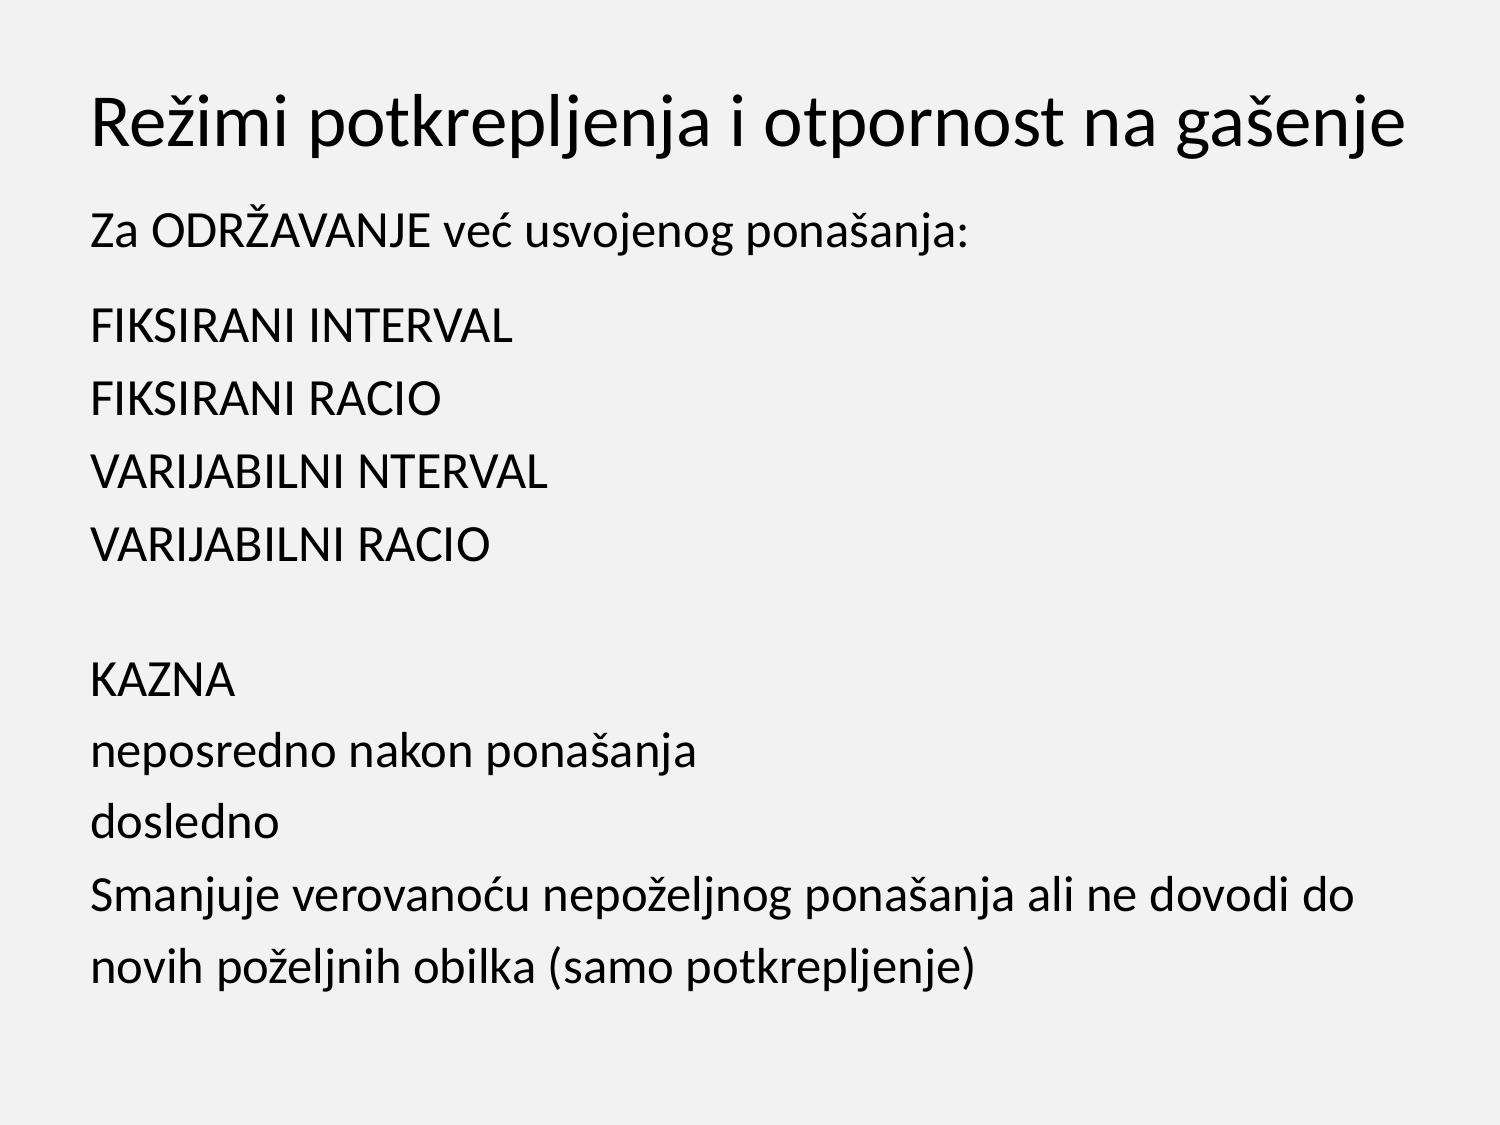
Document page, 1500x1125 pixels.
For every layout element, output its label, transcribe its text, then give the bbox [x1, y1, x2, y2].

list Za ODRŽAVANJE već usvojenog ponašanja: FIKSIRANI INTERVAL FIKSIRANI RACIO VARIJABILNI NTERVAL VARIJABILNI RACIO KAZNA neposredno nakon ponašanja dosledno Smanjuje verovanoću nepoželjnog ponašanja ali ne dovodi do novih poželjnih obilka (samo potkrepljenje) [75, 187, 1425, 1005]
title Režimi potkrepljenja i otpornost na gašenje [75, 45, 1425, 187]
